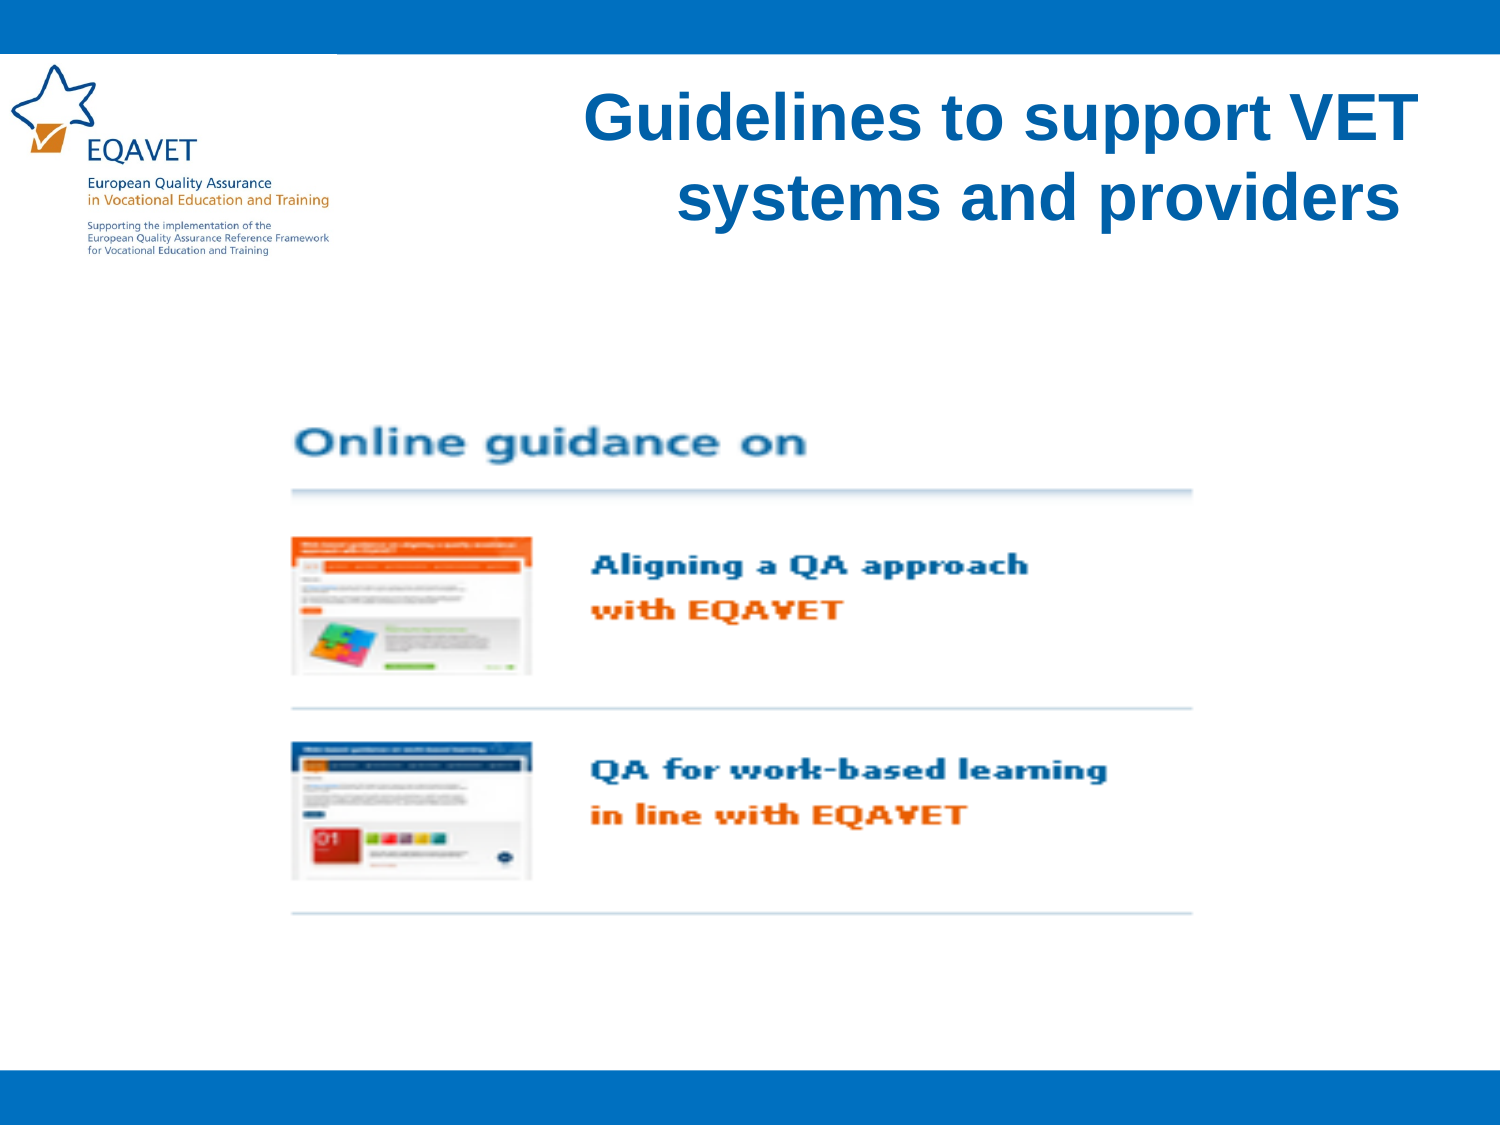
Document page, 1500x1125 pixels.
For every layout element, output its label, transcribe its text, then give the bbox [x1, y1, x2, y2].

picture [0, 54, 337, 269]
picture [263, 409, 1235, 929]
list Guidelines to support VET systems and providers [501, 66, 1436, 291]
